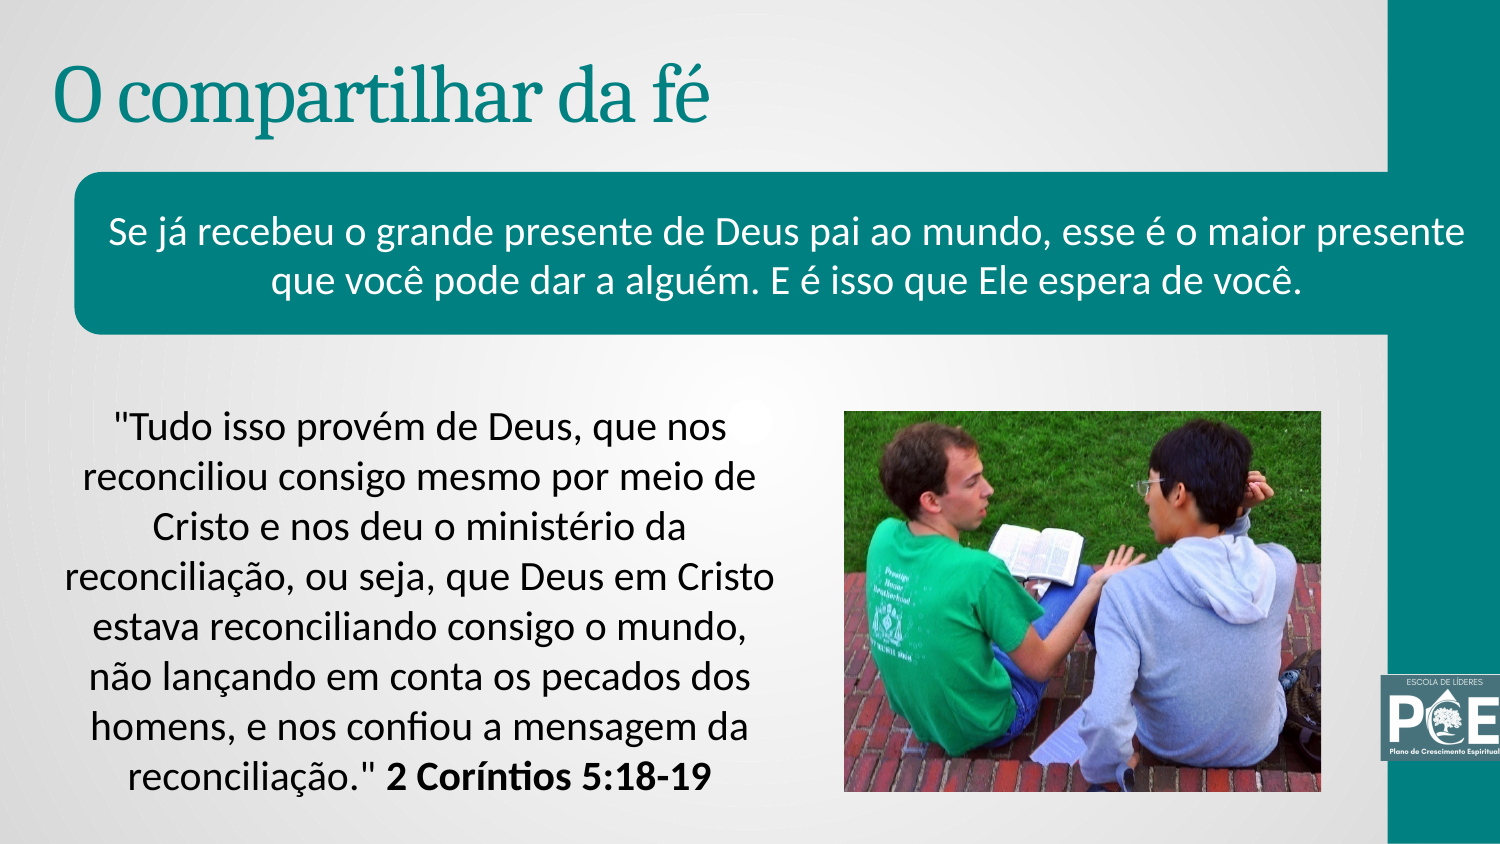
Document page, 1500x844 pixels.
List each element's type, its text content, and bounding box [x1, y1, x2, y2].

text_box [74, 171, 1500, 335]
title O compartilhar da fé [45, 27, 1466, 151]
picture [1380, 674, 1500, 761]
picture [843, 411, 1322, 792]
text_box "Tudo isso provém de Deus, que nos reconciliou consigo mesmo por meio de Cristo e nos deu o ministério da reconciliação, ou seja, que Deus em Cristo estava reconciliando consigo o mundo, não lançando em conta os pecados dos homens, e nos confiou a mensagem da reconciliação." 2 Coríntios 5:18-19 [48, 391, 792, 807]
